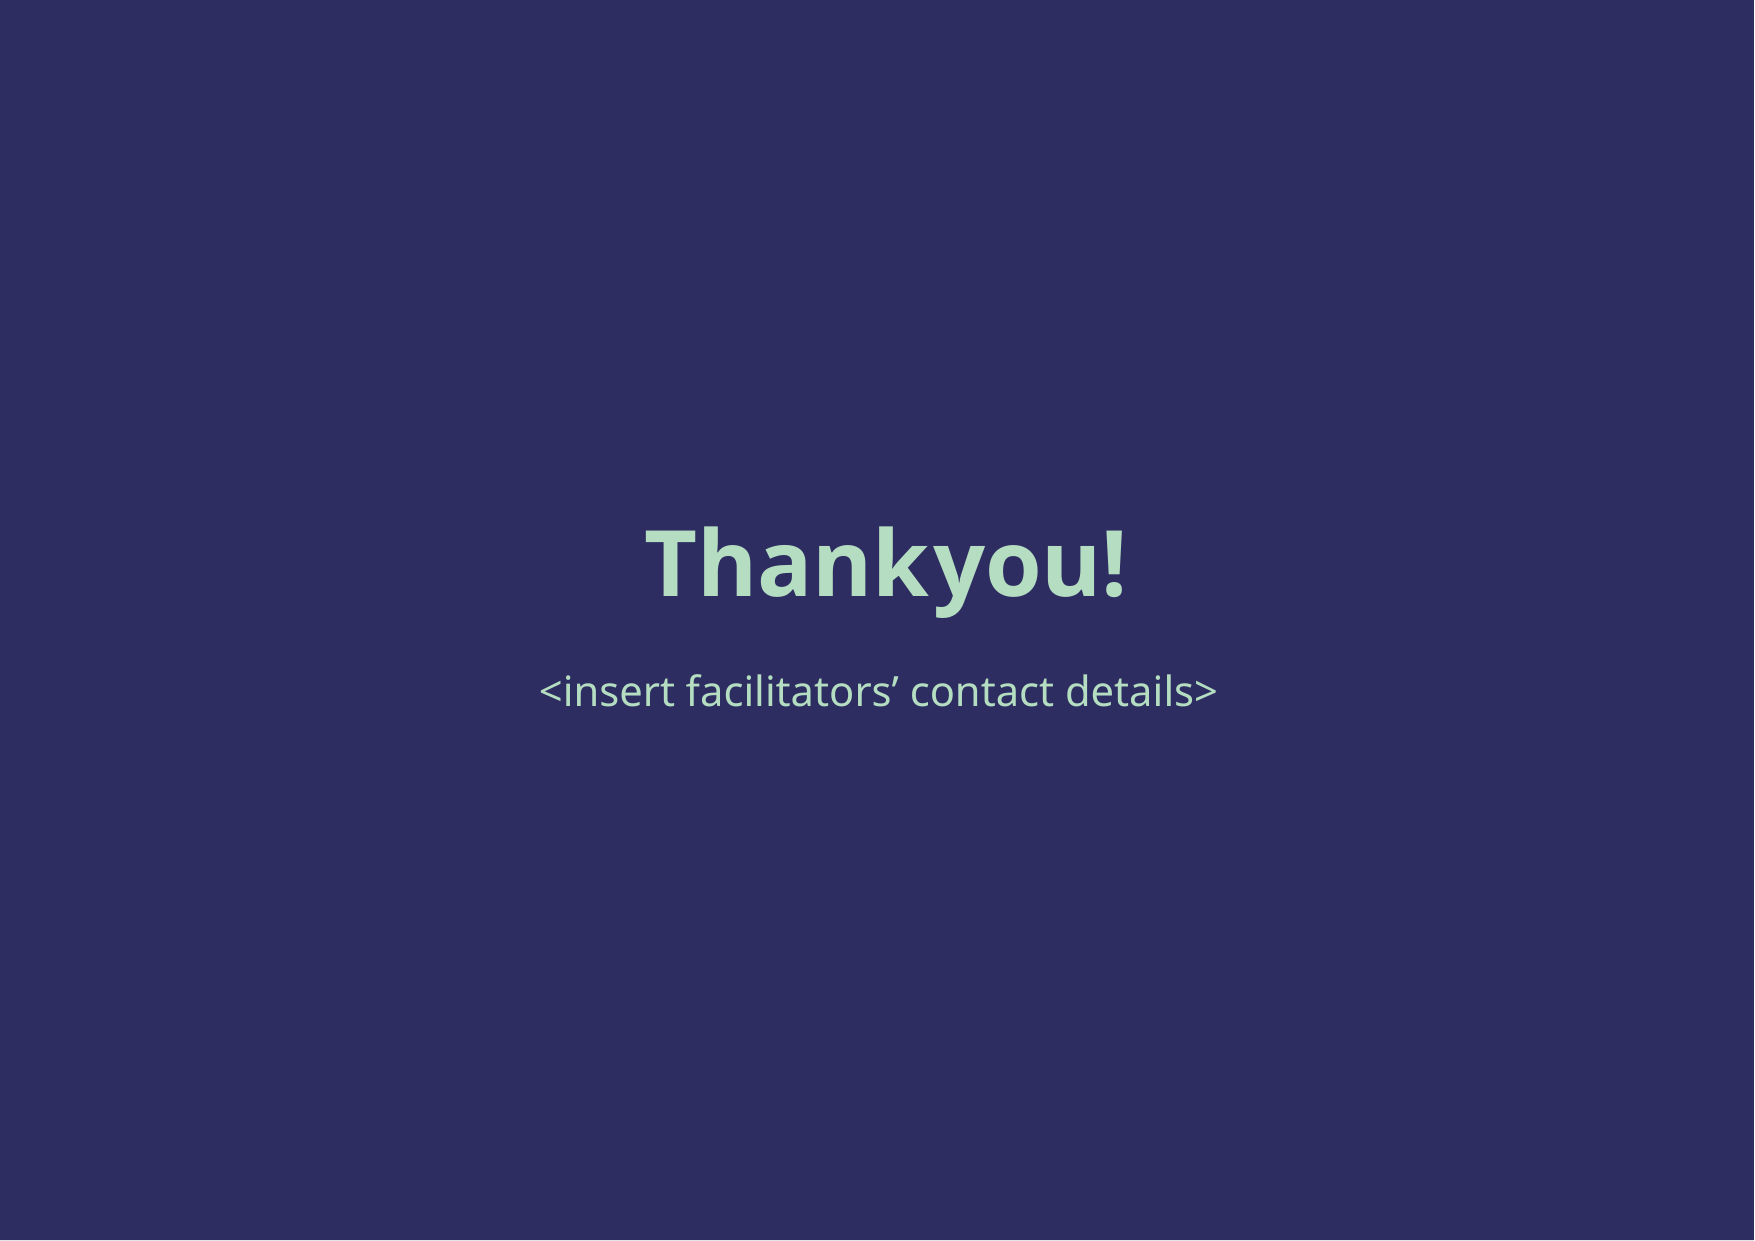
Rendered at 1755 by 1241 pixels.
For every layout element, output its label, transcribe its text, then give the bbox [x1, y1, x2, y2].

text_box Thank you! [641, 502, 1240, 615]
text_box <insert facilitators’ contact details> [457, 662, 1298, 715]
text_box [0, 0, 1754, 1241]
